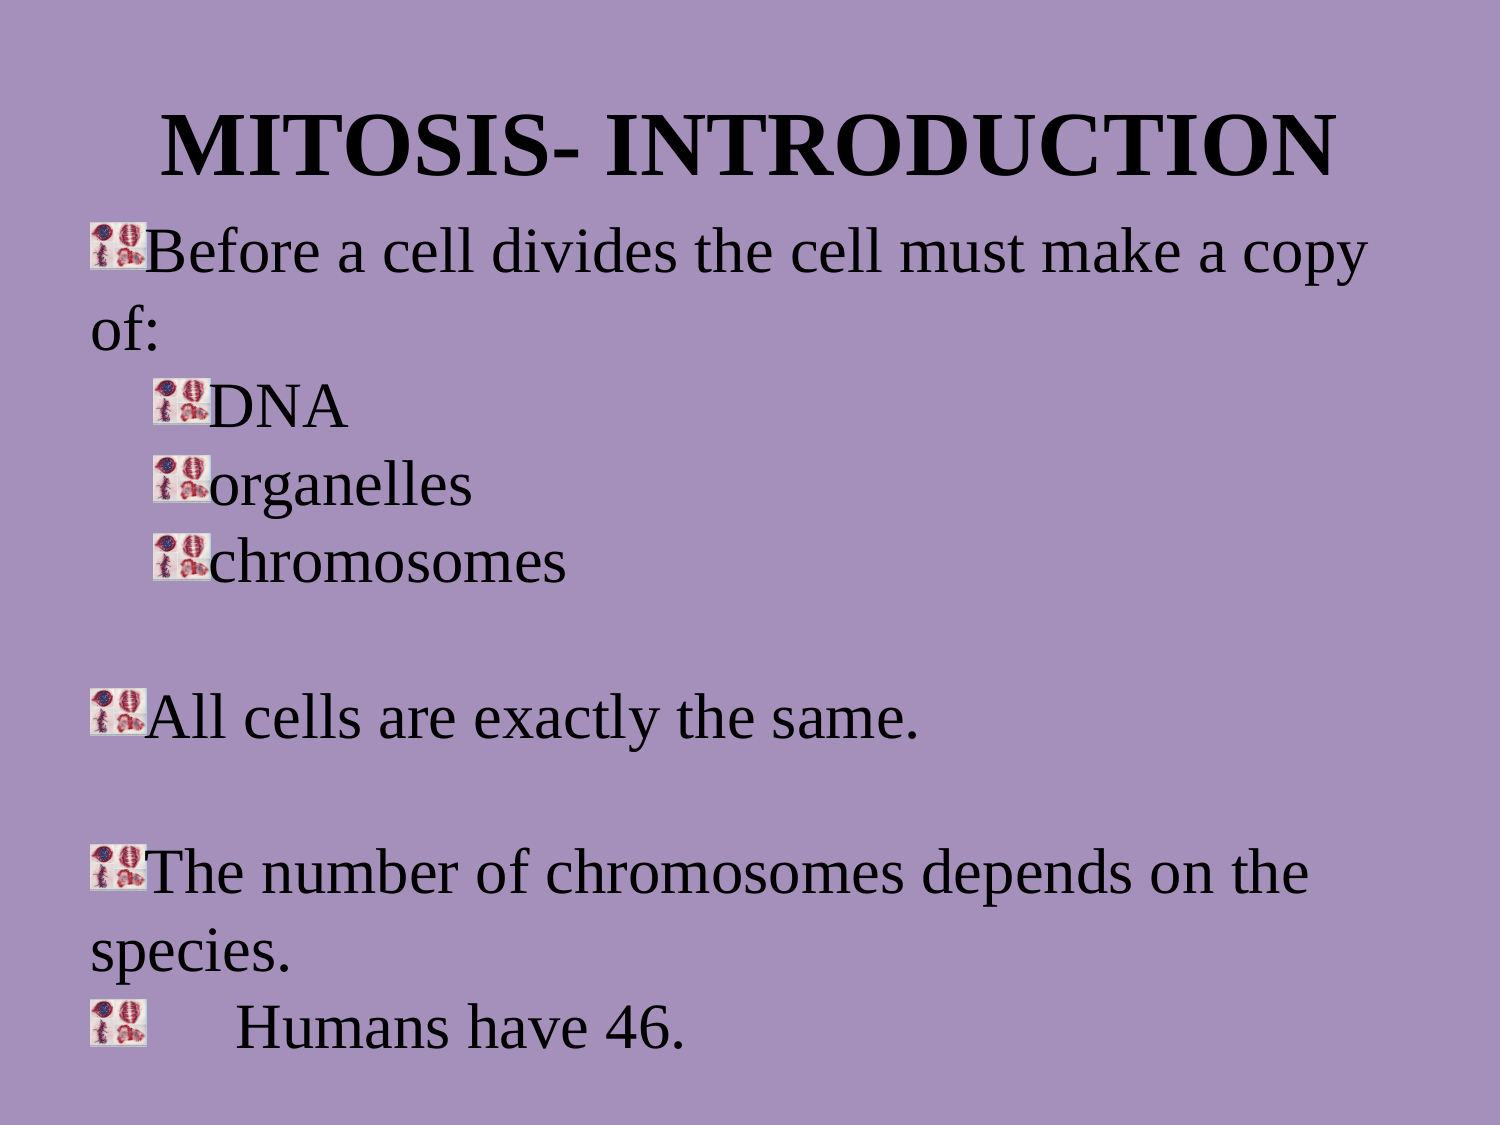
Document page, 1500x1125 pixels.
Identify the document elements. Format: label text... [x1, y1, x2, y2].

picture [153, 455, 201, 503]
title MITOSIS- INTRODUCTION [75, 45, 1425, 200]
picture [153, 378, 201, 425]
list Before a cell divides the cell must make a copy of: DNA organelles chromosomes All cells are exactly the same. The number of chromosomes depends on the species. Humans have 46. [75, 200, 1425, 1075]
picture [153, 533, 201, 581]
picture [90, 222, 137, 270]
picture [90, 844, 137, 891]
picture [90, 999, 137, 1047]
picture [90, 688, 137, 736]
